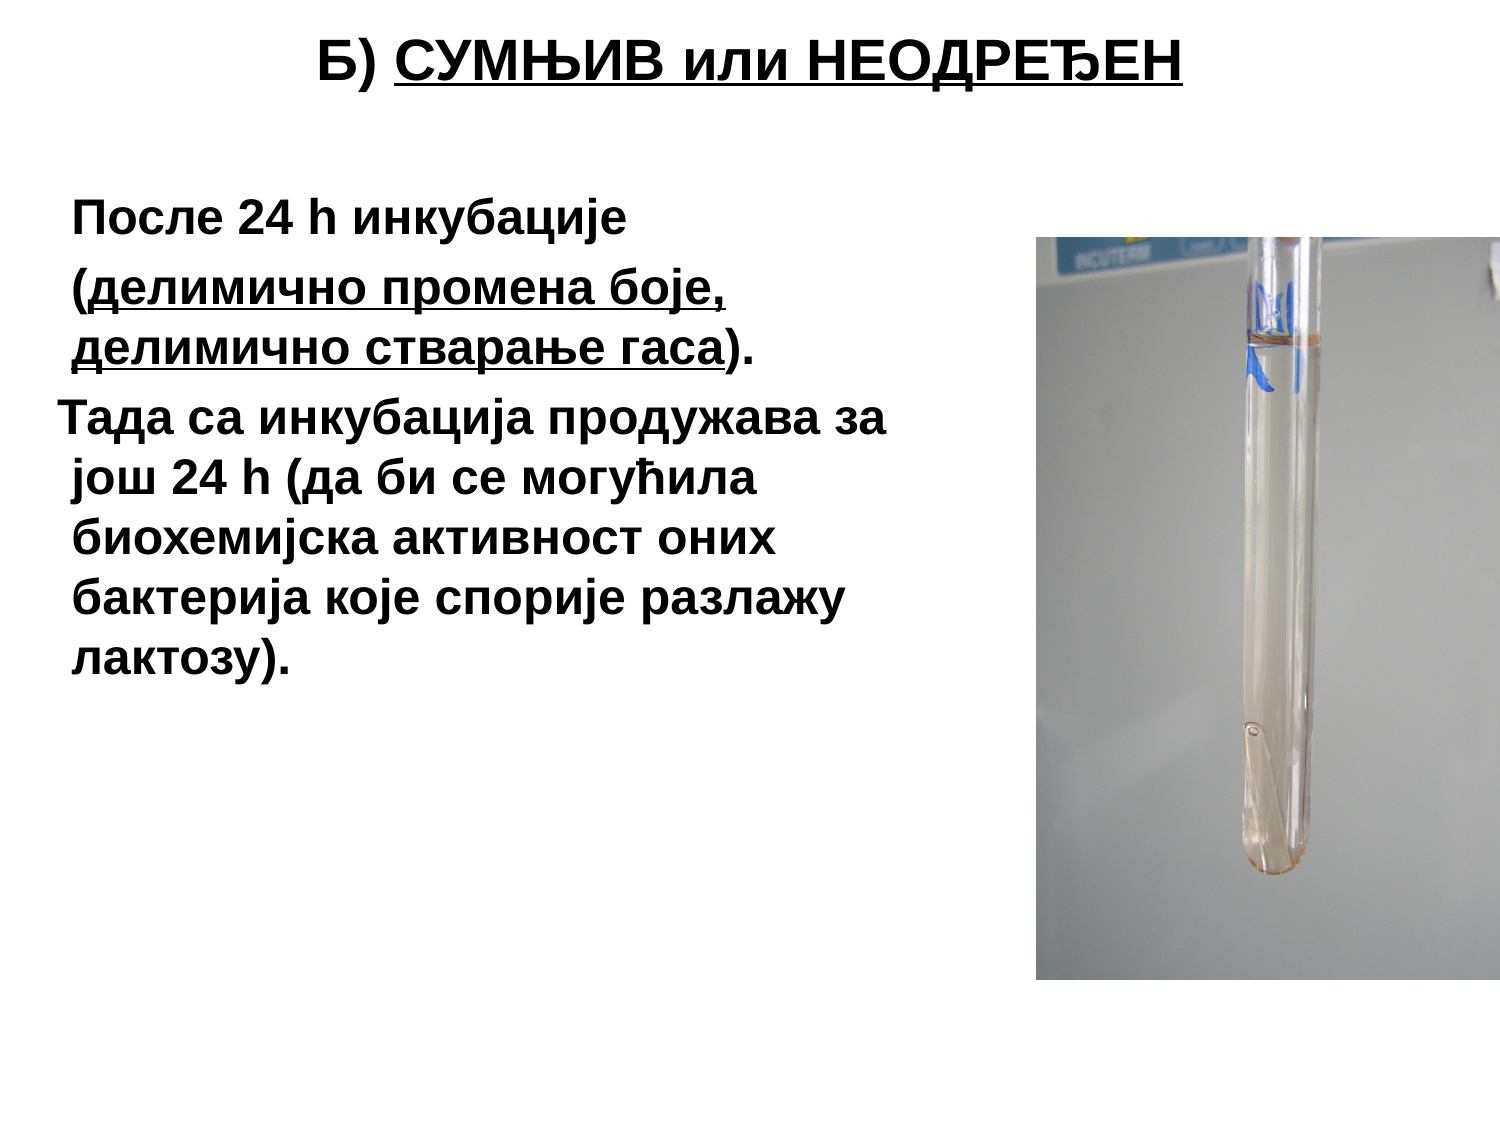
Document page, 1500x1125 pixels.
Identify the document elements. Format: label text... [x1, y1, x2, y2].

title Б) СУМЊИВ или НЕОДРЕЂЕН [0, 0, 1500, 114]
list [1035, 237, 1500, 981]
list После 24 h инкубације (делимично промена боје, делимично стварање гаса). Тада са инкубација продужава за још 24 h (да би се могућила биохемијска активност оних бактерија које спорије разлажу лактозу). [0, 177, 976, 1125]
